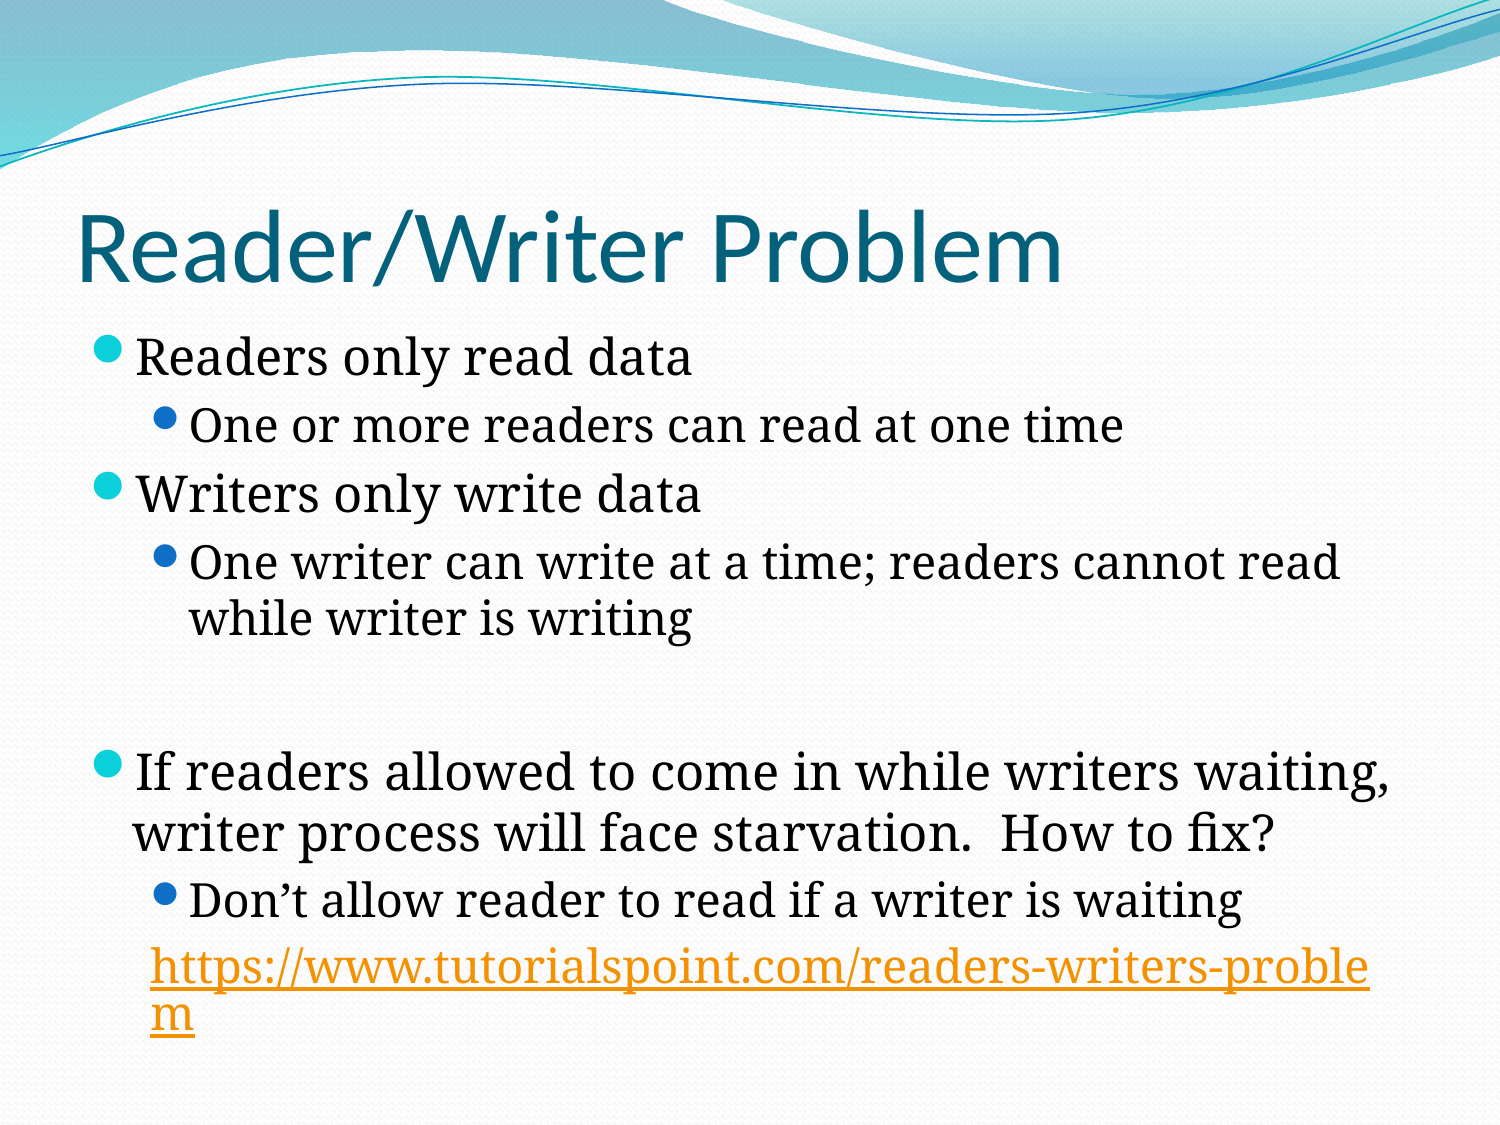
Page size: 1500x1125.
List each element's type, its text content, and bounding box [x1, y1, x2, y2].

list Readers only read data One or more readers can read at one time Writers only write data One writer can write at a time; readers cannot read while writer is writing If readers allowed to come in while writers waiting, writer process will face starvation. How to fix? Don’t allow reader to read if a writer is waiting https://www.tutorialspoint.com/readers-writers-problem [75, 317, 1425, 1038]
title Reader/Writer Problem [75, 115, 1425, 303]
